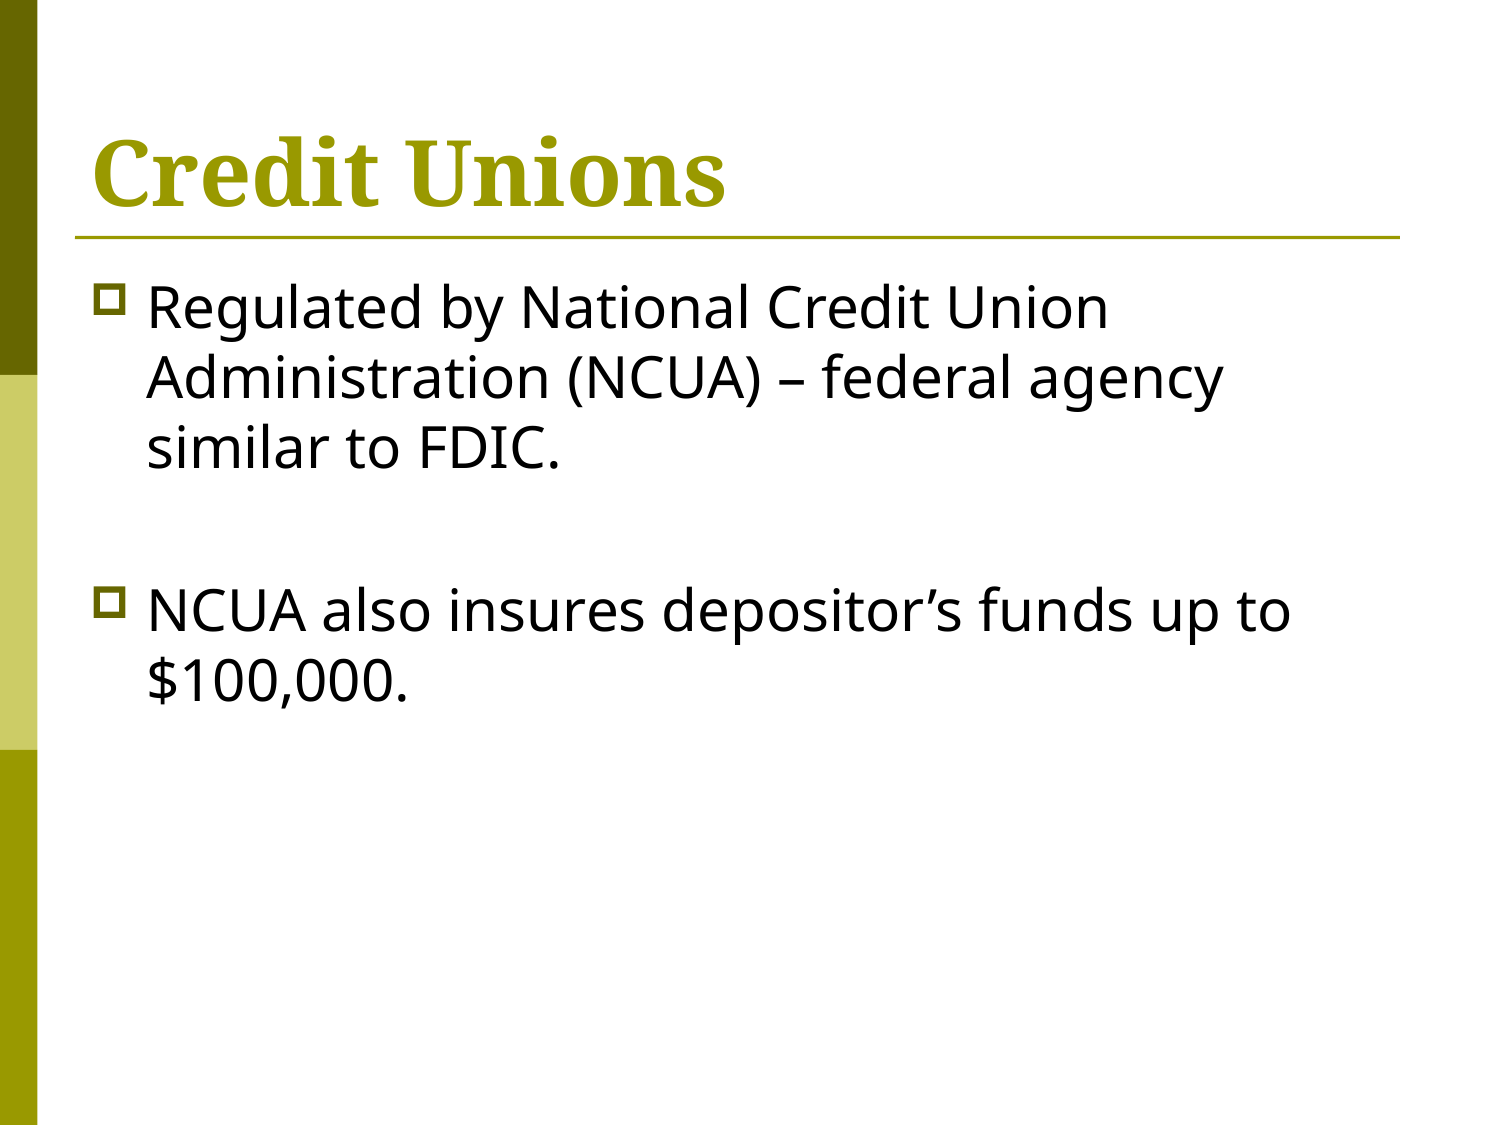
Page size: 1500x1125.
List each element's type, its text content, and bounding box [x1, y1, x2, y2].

list Regulated by National Credit Union Administration (NCUA) – federal agency similar to FDIC. NCUA also insures depositor’s funds up to $100,000. [74, 262, 1426, 1006]
title Credit Unions [74, 45, 1426, 233]
